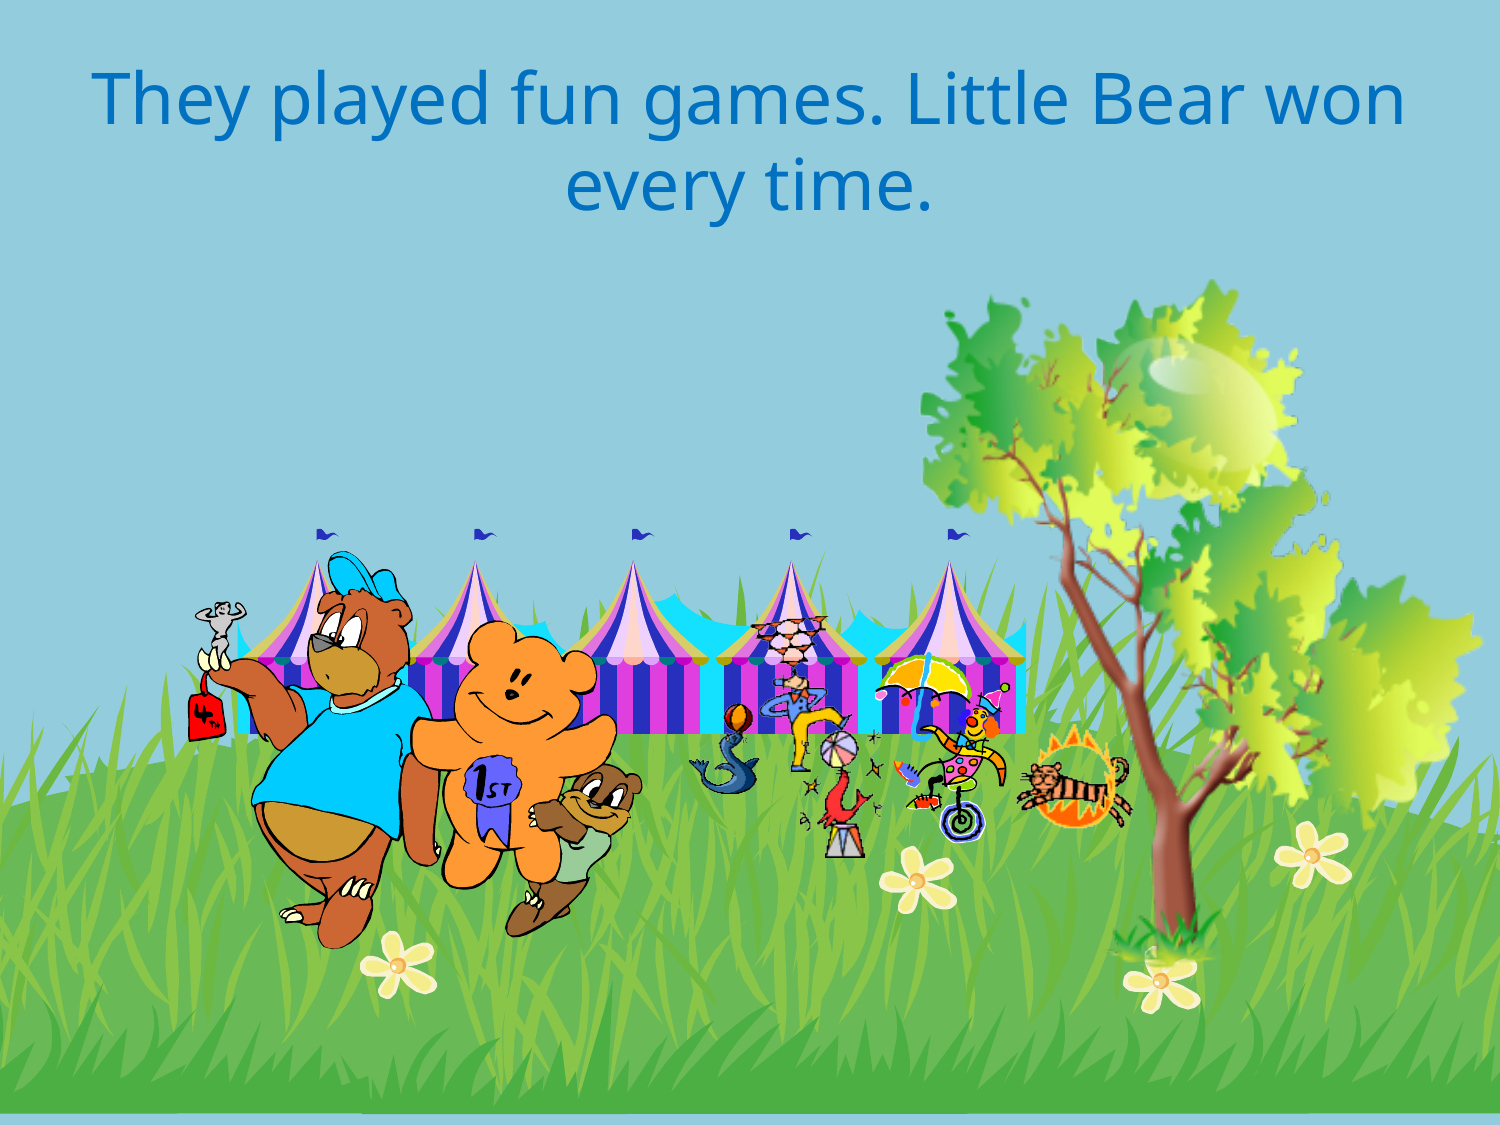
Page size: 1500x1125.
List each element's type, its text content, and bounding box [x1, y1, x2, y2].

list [187, 537, 651, 957]
title They played fun games. Little Bear won every time. [75, 45, 1425, 233]
picture [0, 279, 1500, 1125]
